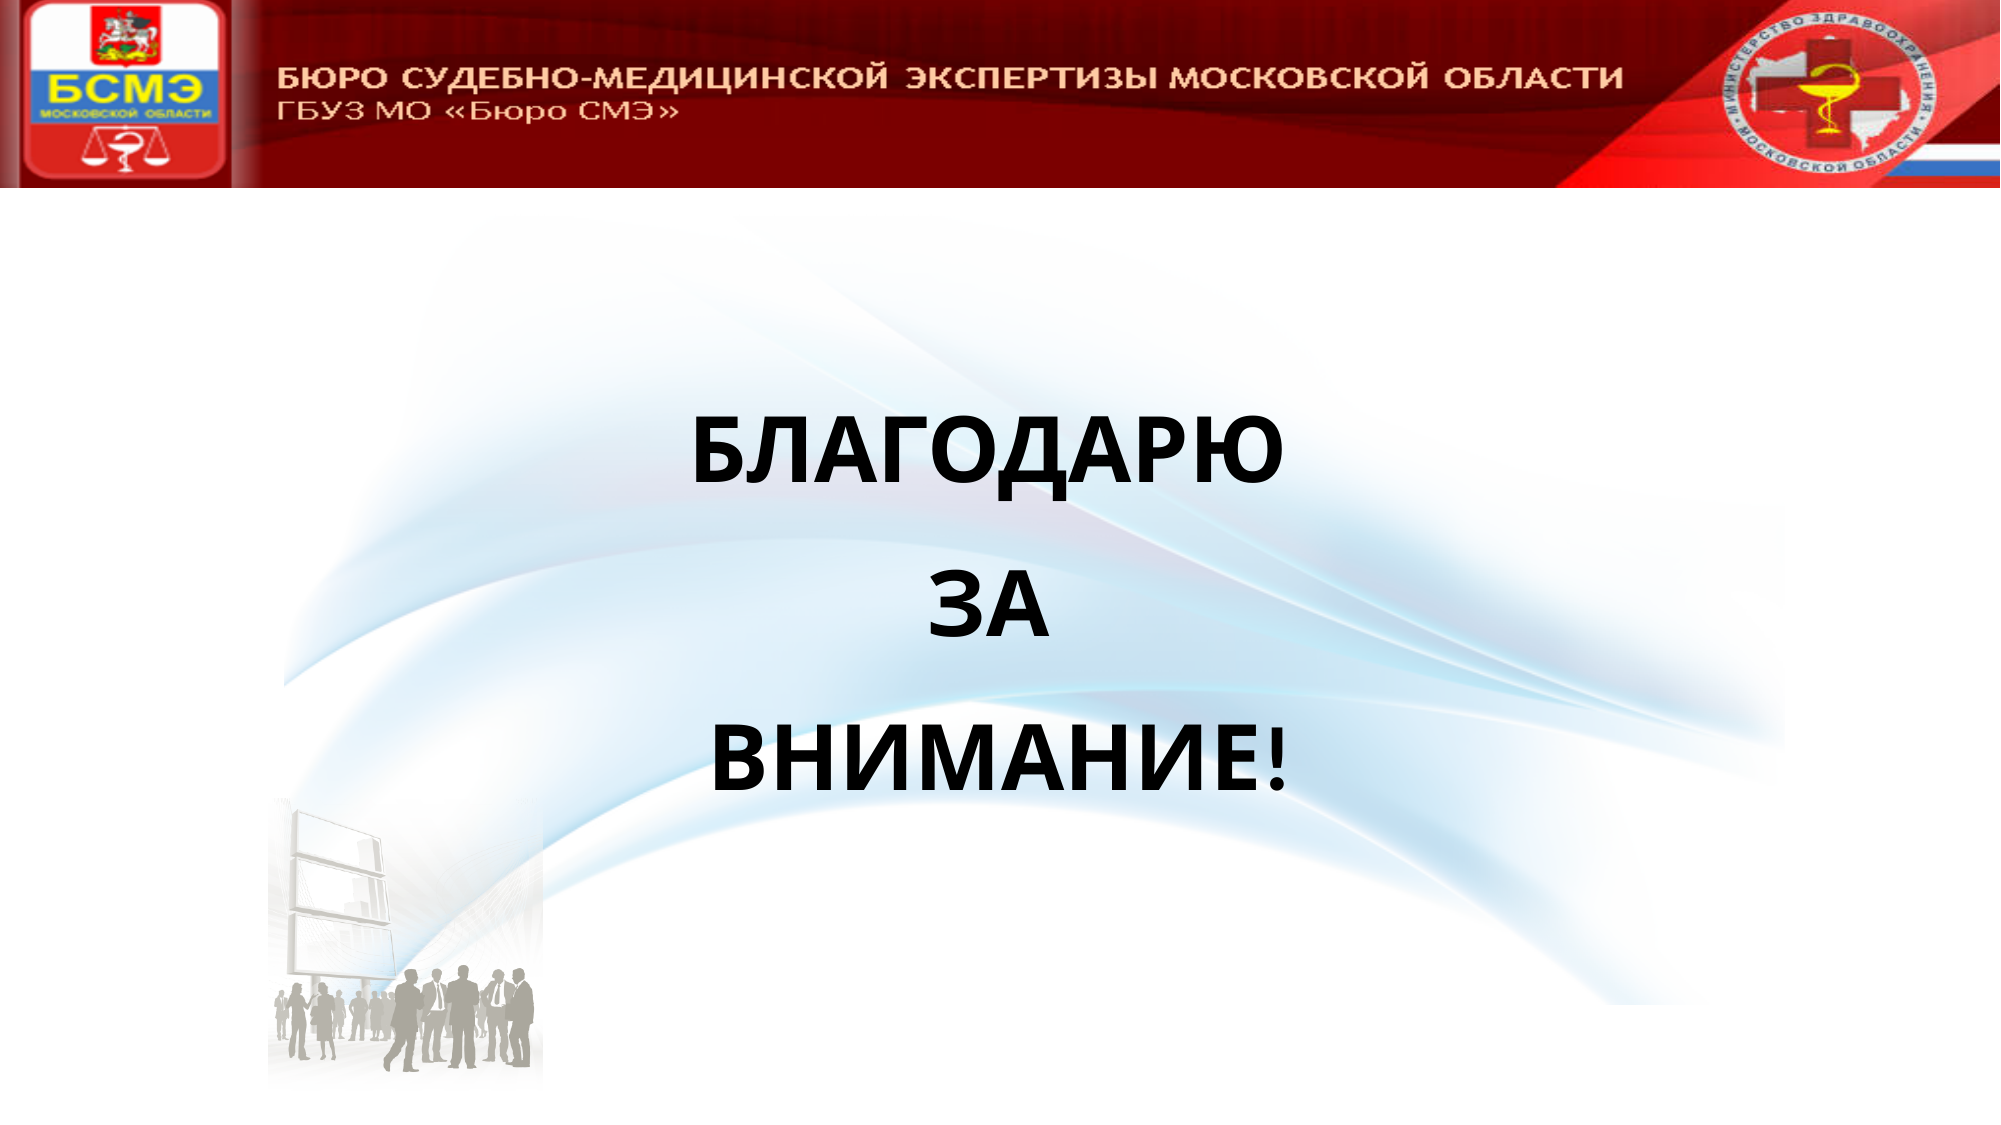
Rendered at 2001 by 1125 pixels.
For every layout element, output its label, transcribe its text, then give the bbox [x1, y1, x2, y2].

picture [0, 0, 2000, 1091]
title БЛАГОДАРЮ ЗА ВНИМАНИЕ! [249, 199, 1750, 1125]
